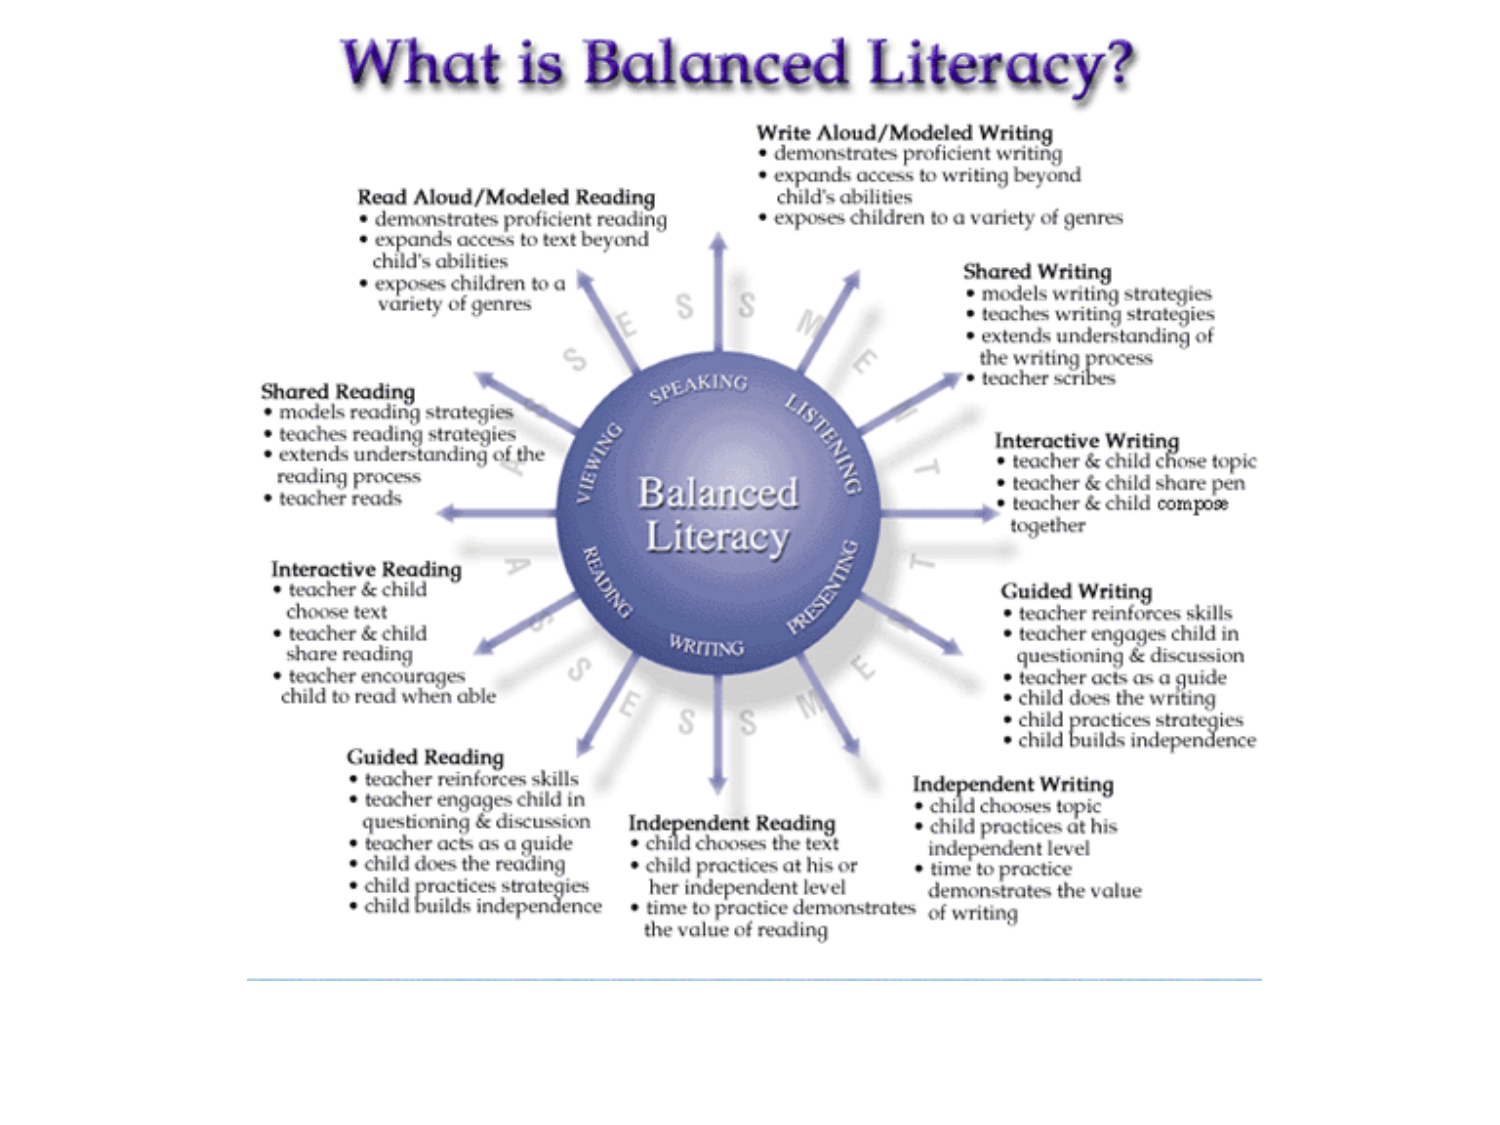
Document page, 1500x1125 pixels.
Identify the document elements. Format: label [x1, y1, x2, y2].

picture [247, 20, 1263, 981]
